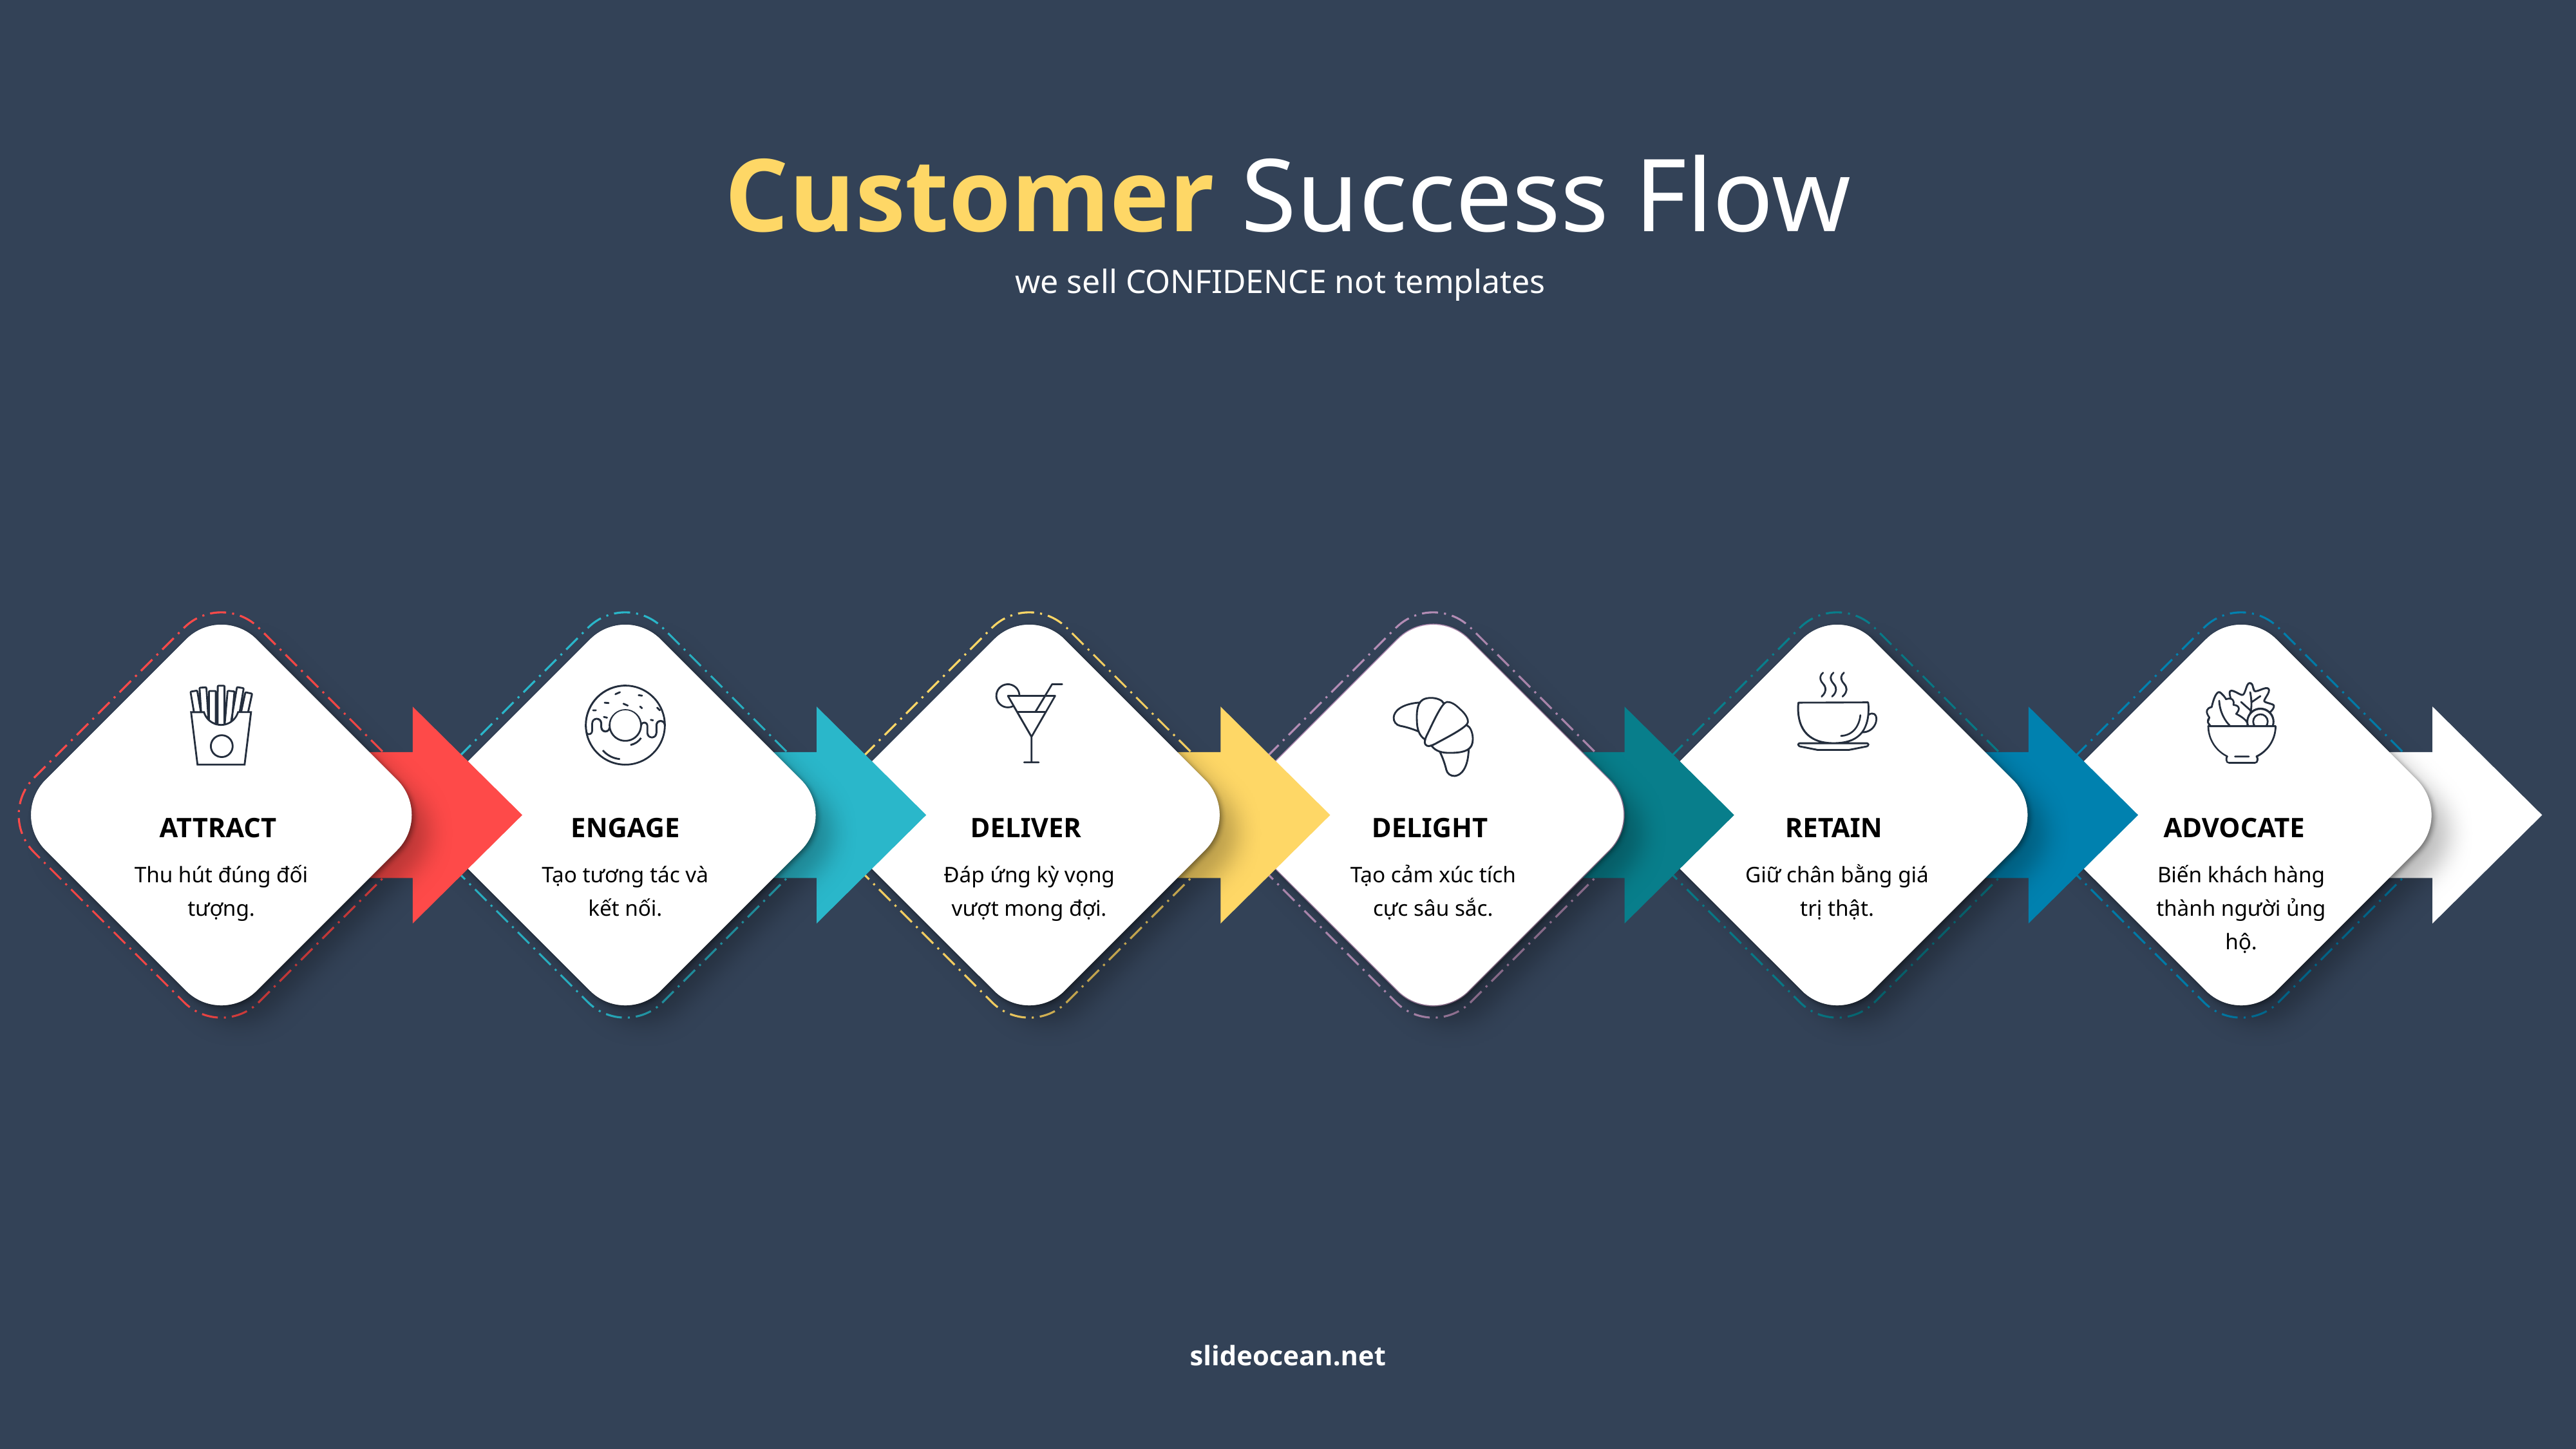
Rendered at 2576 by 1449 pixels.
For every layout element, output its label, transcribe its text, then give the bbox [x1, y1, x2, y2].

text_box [526, 793, 725, 927]
text_box we sell CONFIDENCE not templates [1005, 257, 1556, 305]
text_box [1334, 793, 1533, 927]
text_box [1738, 793, 1937, 927]
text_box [122, 793, 321, 927]
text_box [927, 665, 1179, 965]
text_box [523, 656, 927, 974]
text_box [523, 665, 775, 965]
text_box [1331, 656, 1735, 974]
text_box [2152, 793, 2331, 961]
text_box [1331, 665, 1583, 965]
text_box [1735, 656, 2139, 974]
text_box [1735, 665, 1987, 965]
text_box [2139, 665, 2391, 965]
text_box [62, 656, 523, 974]
text_box slideocean.net [1180, 1334, 1396, 1376]
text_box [2139, 656, 2543, 974]
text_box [927, 656, 1331, 974]
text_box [930, 793, 1129, 927]
text_box Customer Success Flow [715, 126, 1861, 257]
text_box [71, 665, 371, 965]
